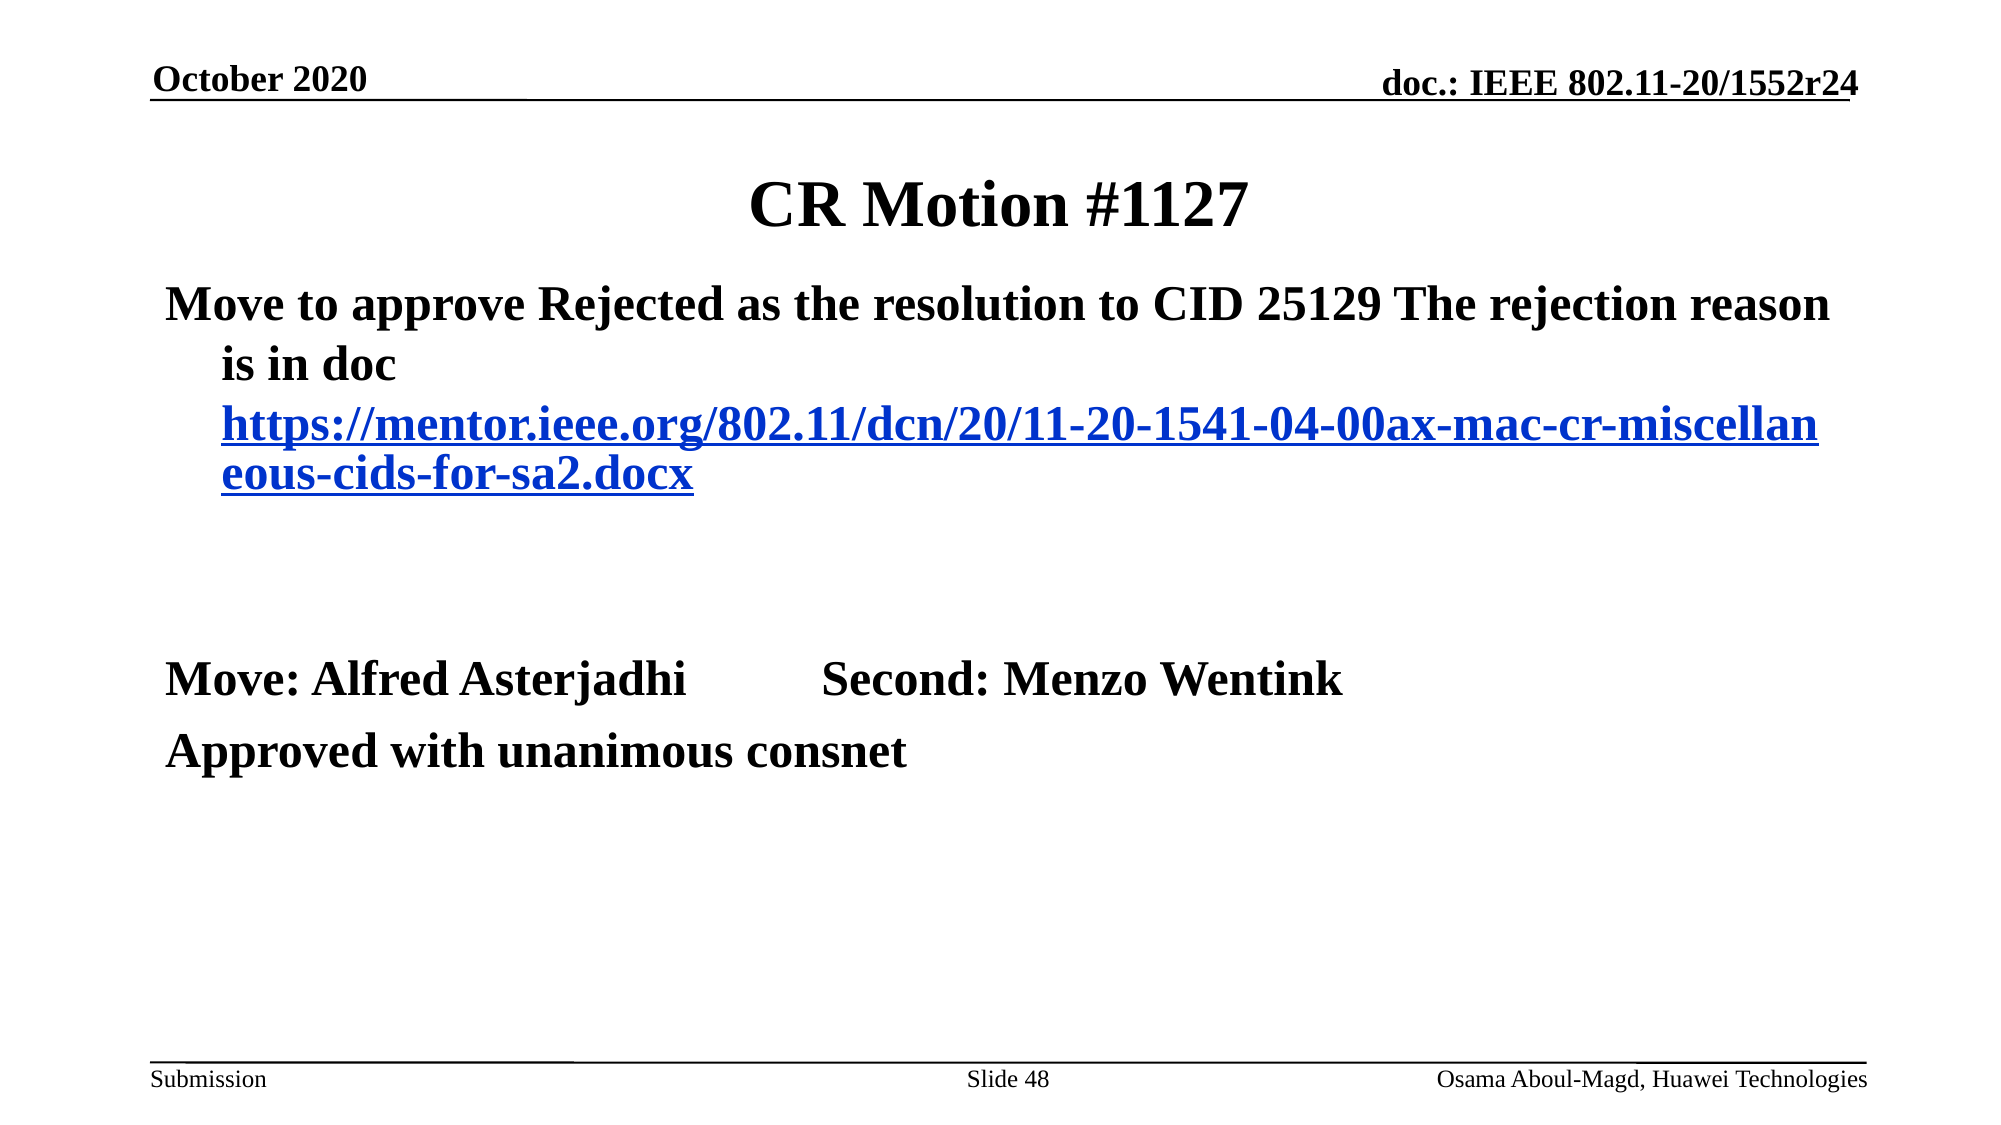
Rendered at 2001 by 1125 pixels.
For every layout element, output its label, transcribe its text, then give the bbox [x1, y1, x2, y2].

title CR Motion #1127 [149, 112, 1850, 262]
list Move to approve Rejected as the resolution to CID 25129 The rejection reason is in doc https://mentor.ieee.org/802.11/dcn/20/11-20-1541-04-00ax-mac-cr-miscellaneous-cids-for-sa2.docx Move: Alfred Asterjadhi Second: Menzo Wentink Approved with unanimous consnet [149, 262, 1850, 938]
slide_number Slide 48 [950, 1061, 1067, 1123]
footer Osama Aboul-Magd, Huawei Technologies [1171, 1061, 1869, 1093]
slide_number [152, 54, 563, 100]
